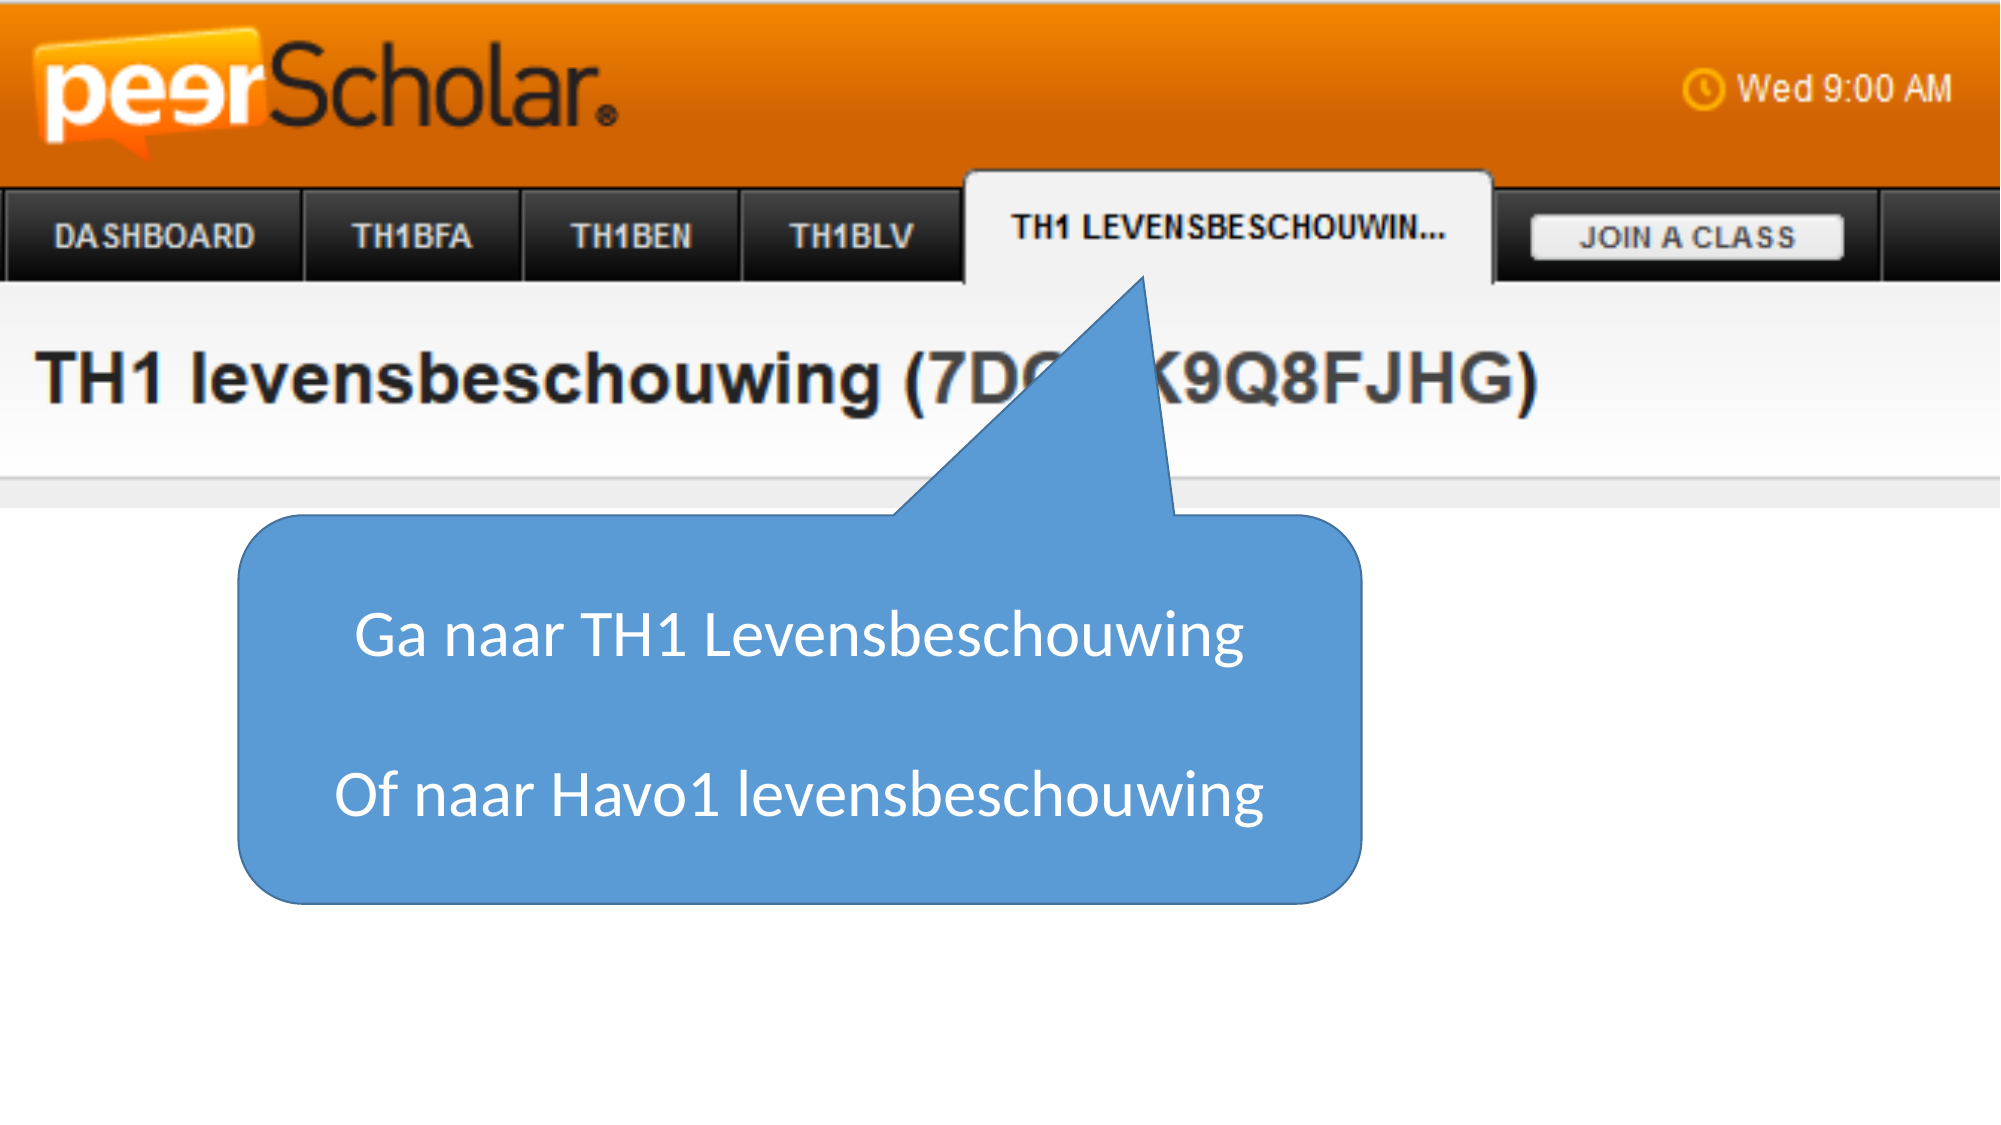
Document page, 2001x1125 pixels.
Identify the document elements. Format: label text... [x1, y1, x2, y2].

picture [0, 0, 2000, 508]
text_box Ga naar TH1 Levensbeschouwing Of naar Havo1 levensbeschouwing [237, 508, 1363, 905]
